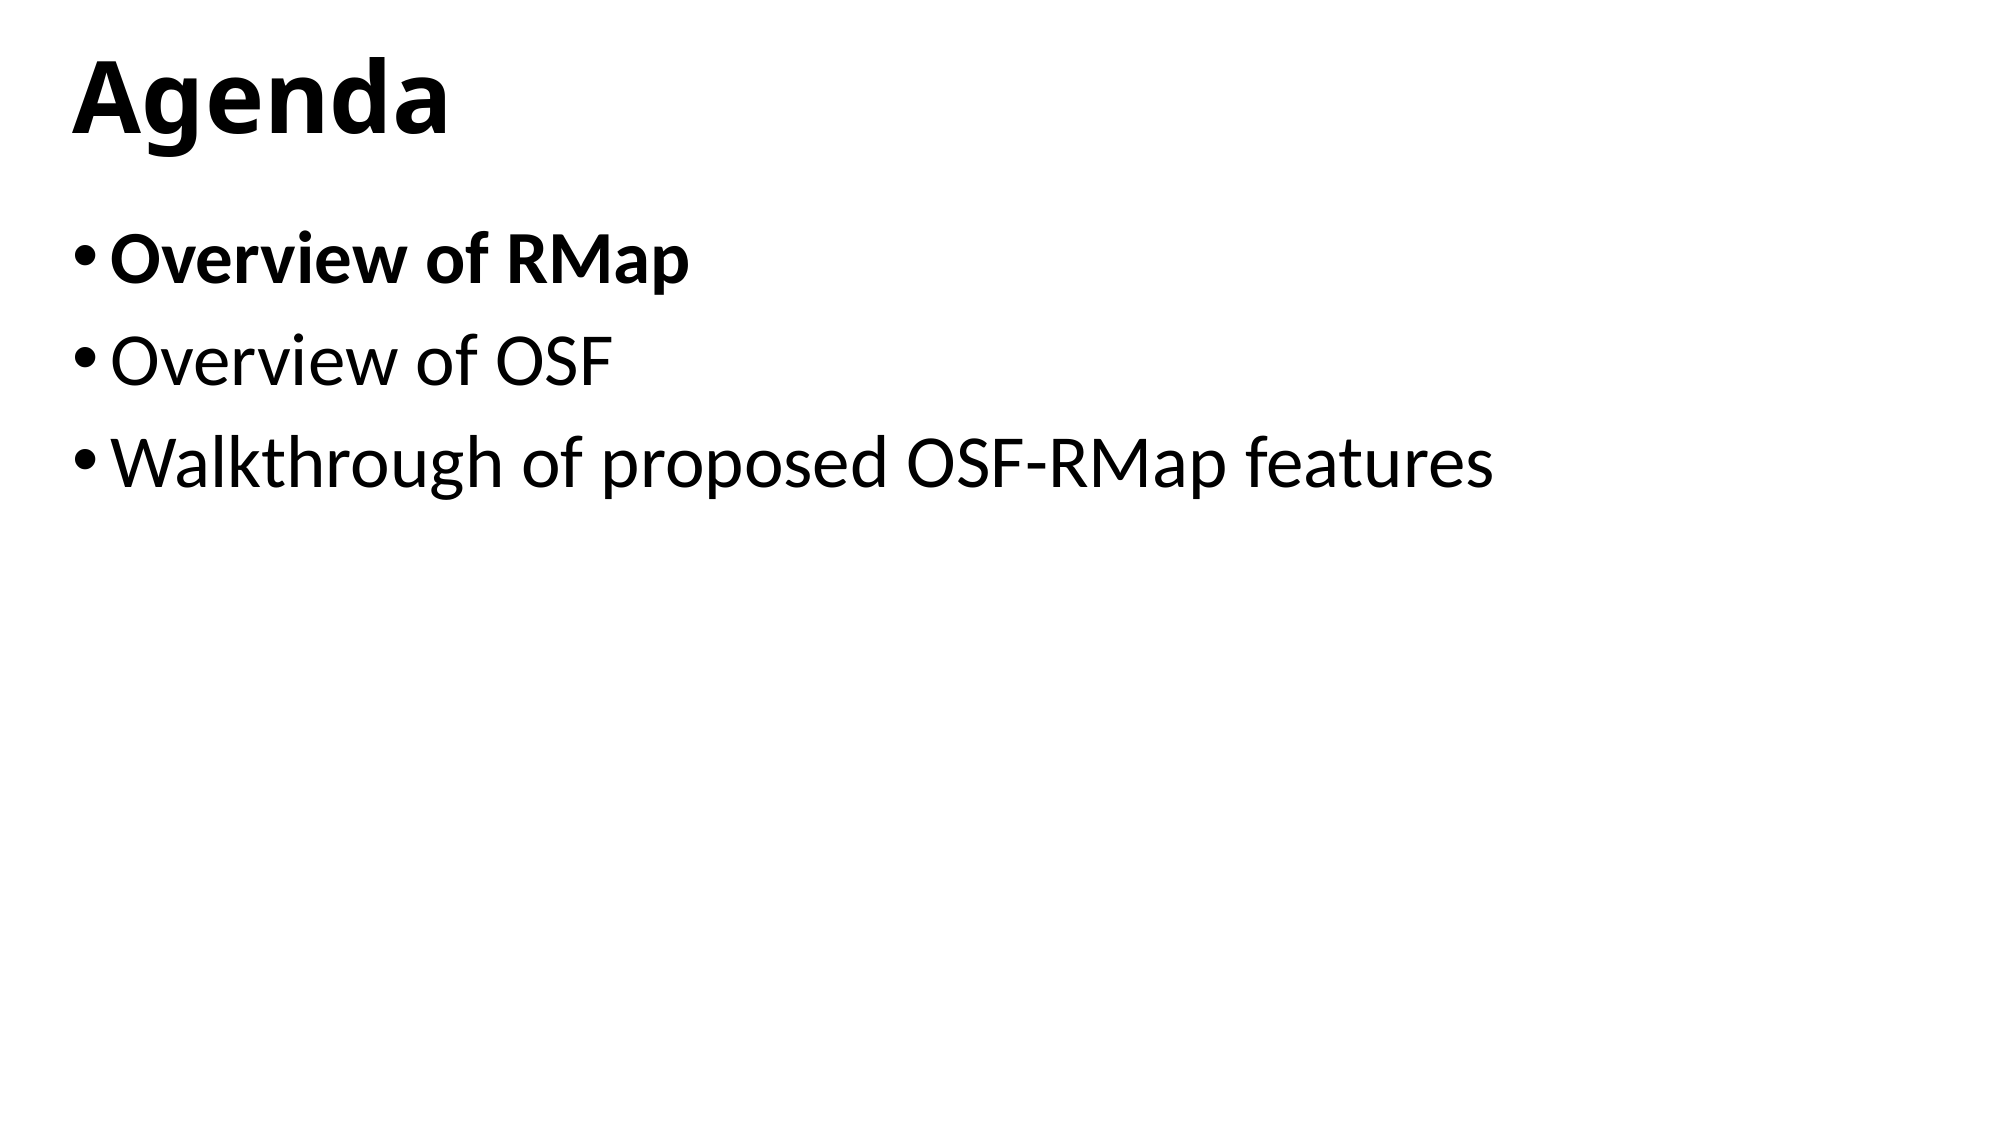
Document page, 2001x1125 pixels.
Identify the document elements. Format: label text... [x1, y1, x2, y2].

list Overview of RMap Overview of OSF Walkthrough of proposed OSF-RMap features [57, 211, 1948, 1017]
title Agenda [57, 26, 1948, 177]
